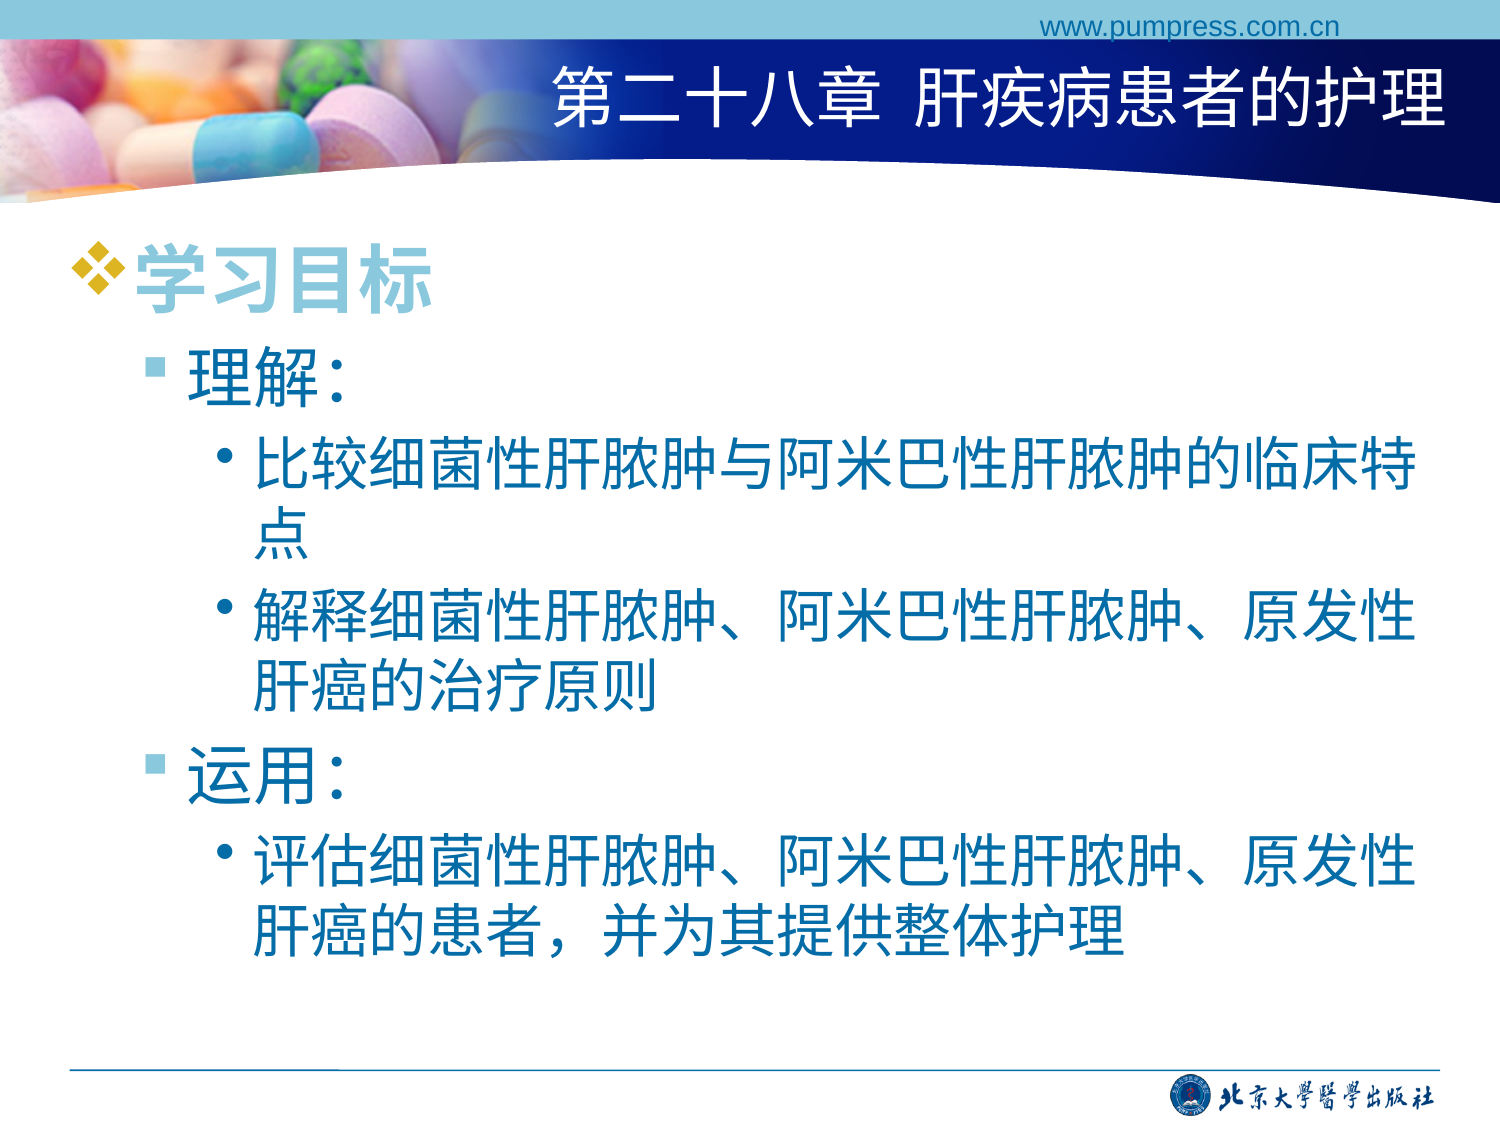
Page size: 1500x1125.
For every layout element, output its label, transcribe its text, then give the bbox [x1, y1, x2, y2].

slide_number www.pumpress.com.cn [1025, 0, 1463, 38]
picture [1170, 1074, 1436, 1118]
title 第二十八章 肝疾病患者的护理 [137, 49, 1463, 143]
list 学习目标 理解： 比较细菌性肝脓肿与阿米巴性肝脓肿的临床特点 解释细菌性肝脓肿、阿米巴性肝脓肿、原发性肝癌的治疗原则 运用： 评估细菌性肝脓肿、阿米巴性肝脓肿、原发性肝癌的患者，并为其提供整体护理 [49, 224, 1463, 1026]
picture [0, 40, 1500, 203]
